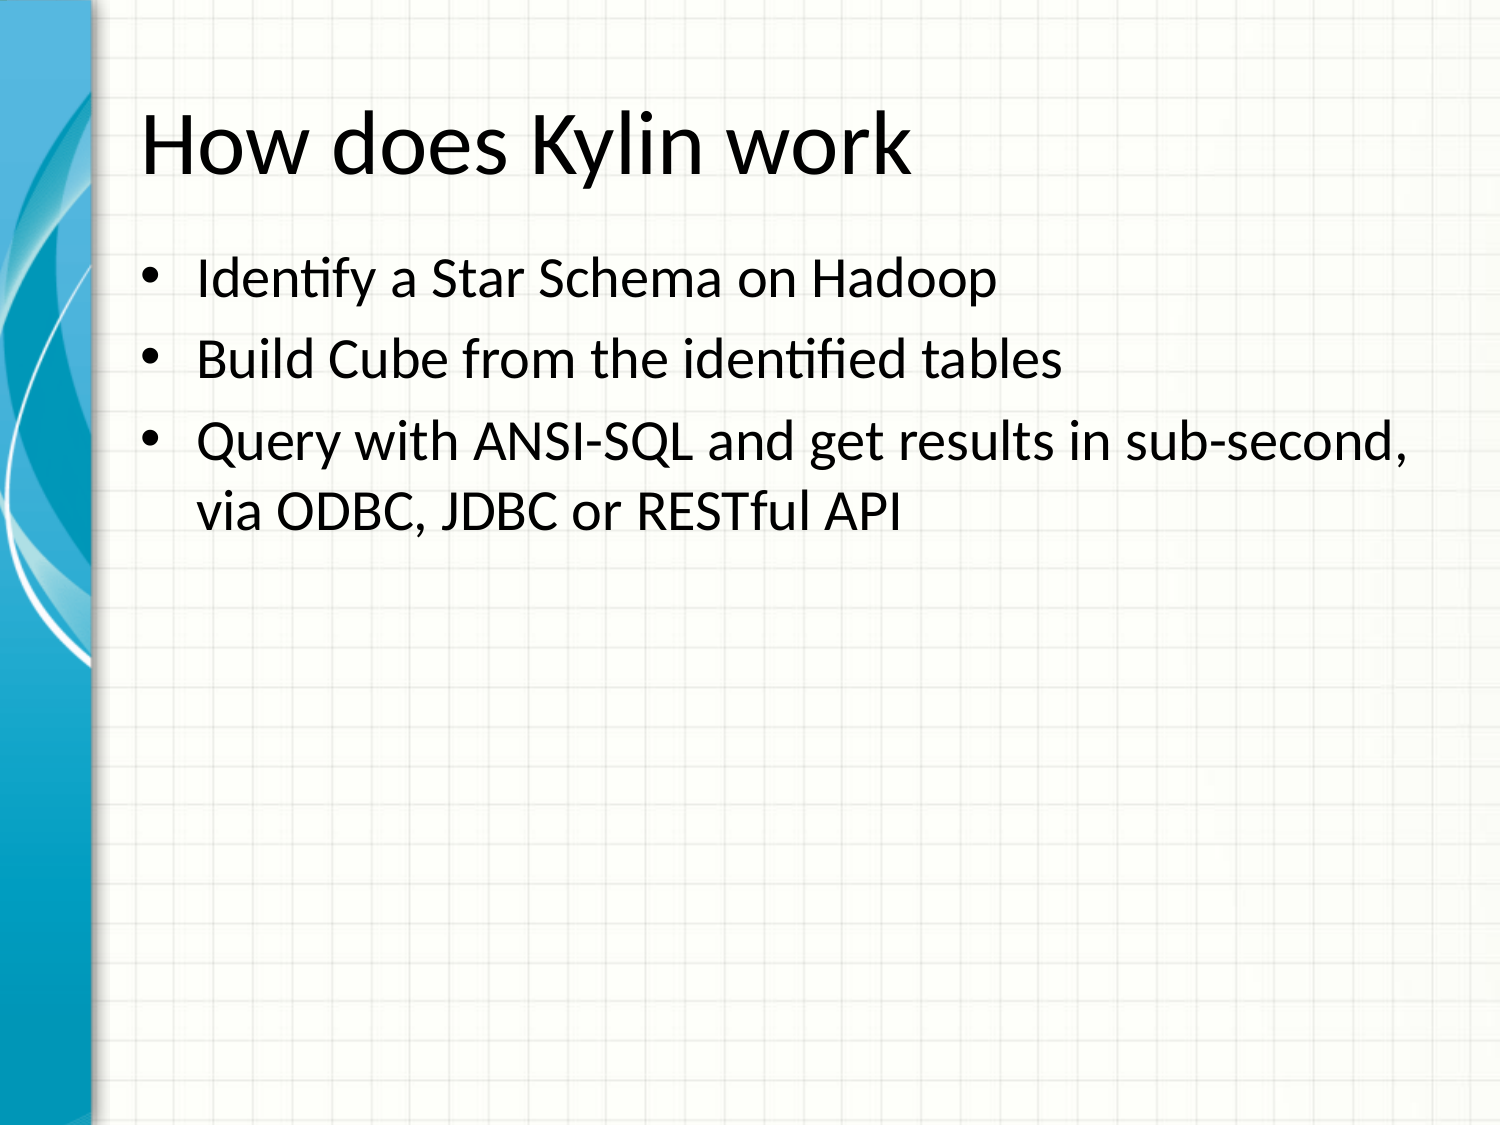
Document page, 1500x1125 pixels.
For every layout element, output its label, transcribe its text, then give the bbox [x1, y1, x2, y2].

title How does Kylin work [125, 44, 1450, 231]
list Identify a Star Schema on Hadoop Build Cube from the identified tables Query with ANSI-SQL and get results in sub-second, via ODBC, JDBC or RESTful API [125, 231, 1450, 995]
picture [0, 0, 1500, 1125]
